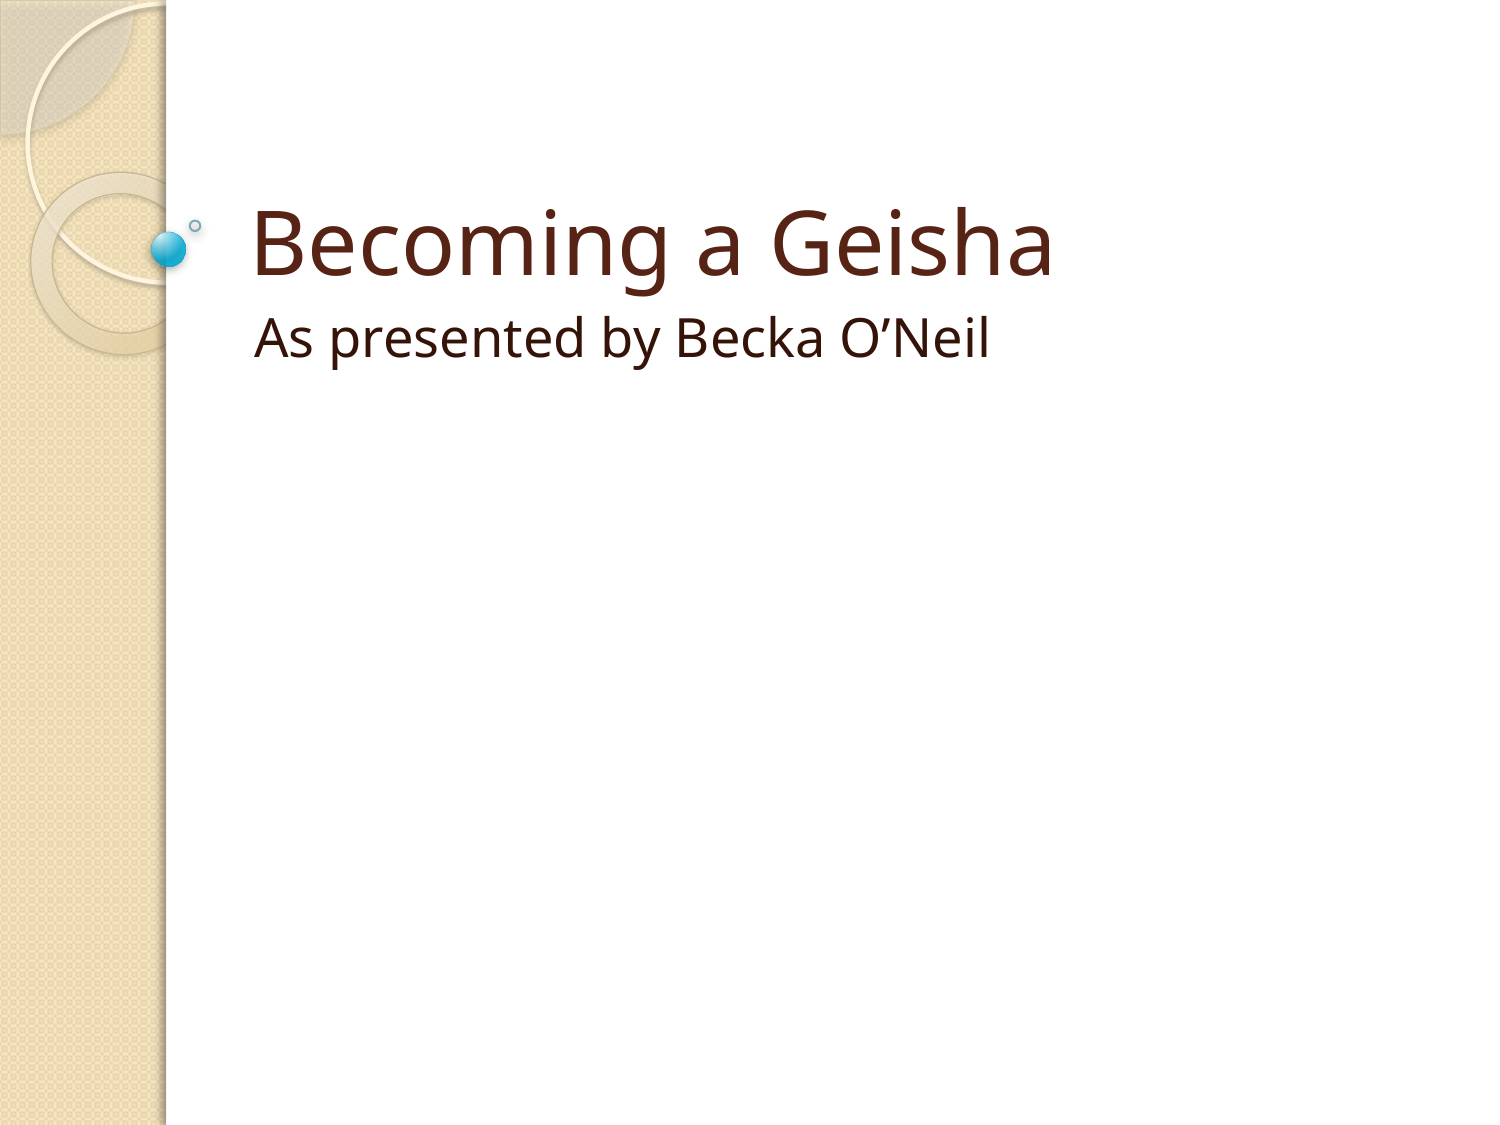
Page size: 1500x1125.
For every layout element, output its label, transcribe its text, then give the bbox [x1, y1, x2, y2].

subtitle As presented by Becka O’Neil [234, 303, 1450, 591]
title Becoming a Geisha [234, 59, 1450, 301]
